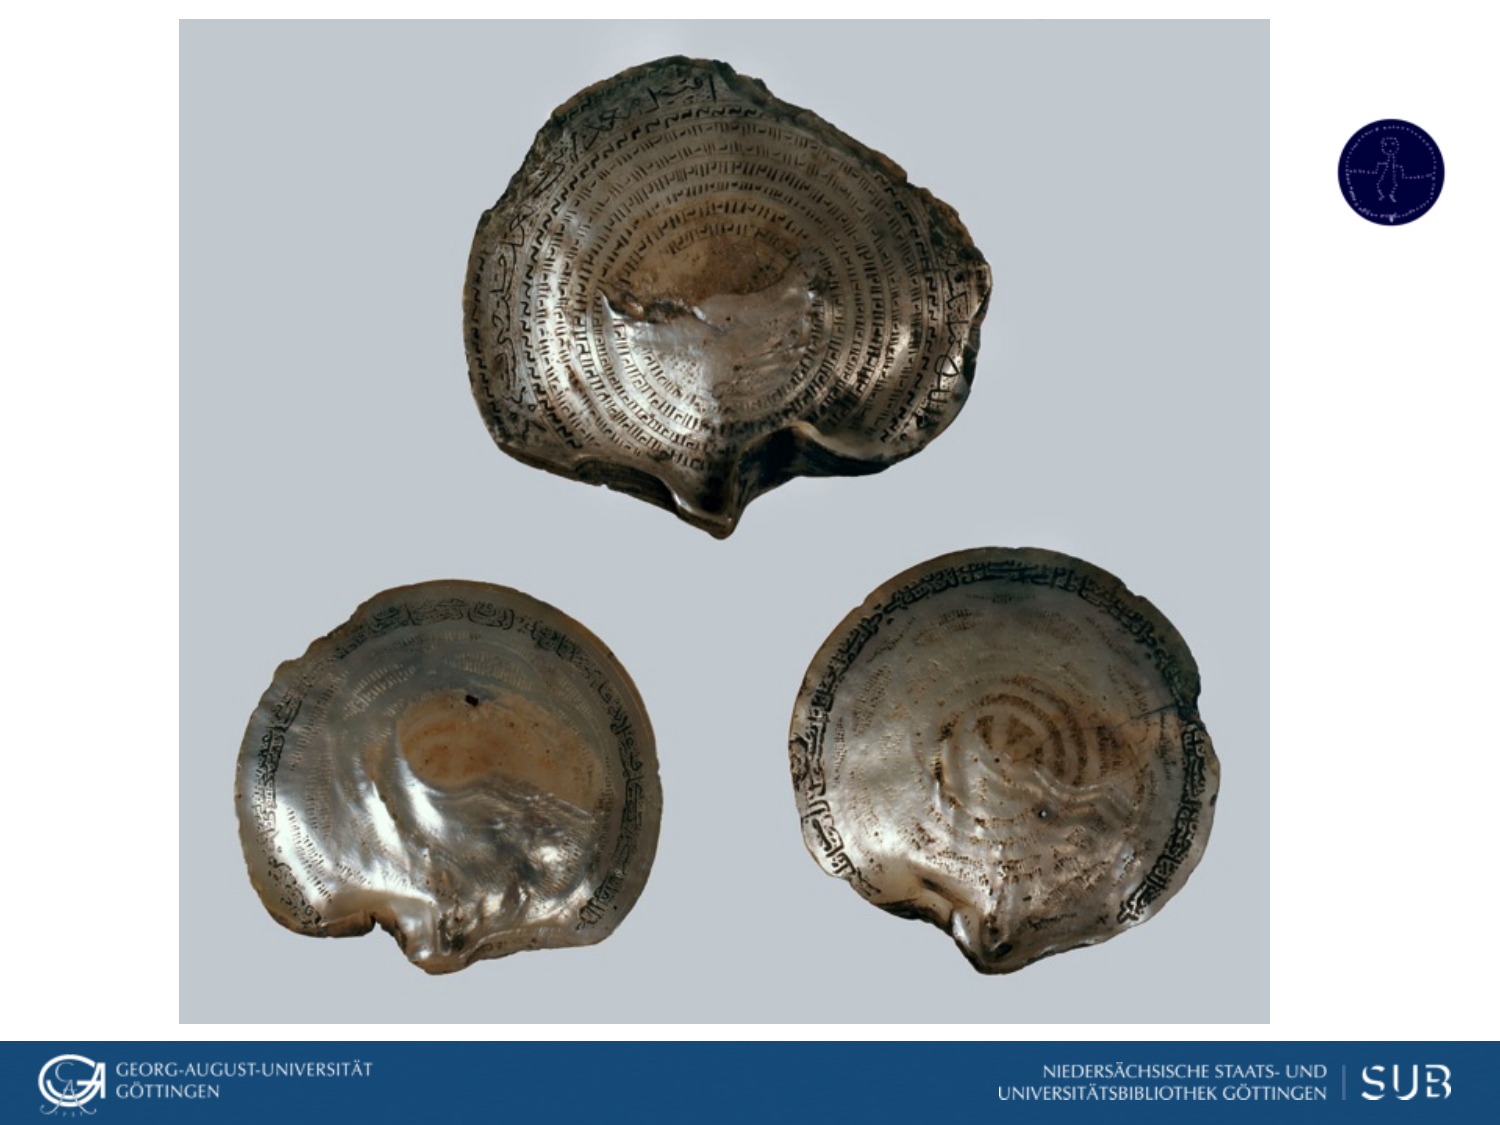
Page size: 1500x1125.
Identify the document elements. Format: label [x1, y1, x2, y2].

picture [179, 18, 1270, 1024]
picture [0, 1041, 1500, 1125]
picture [1332, 113, 1451, 232]
